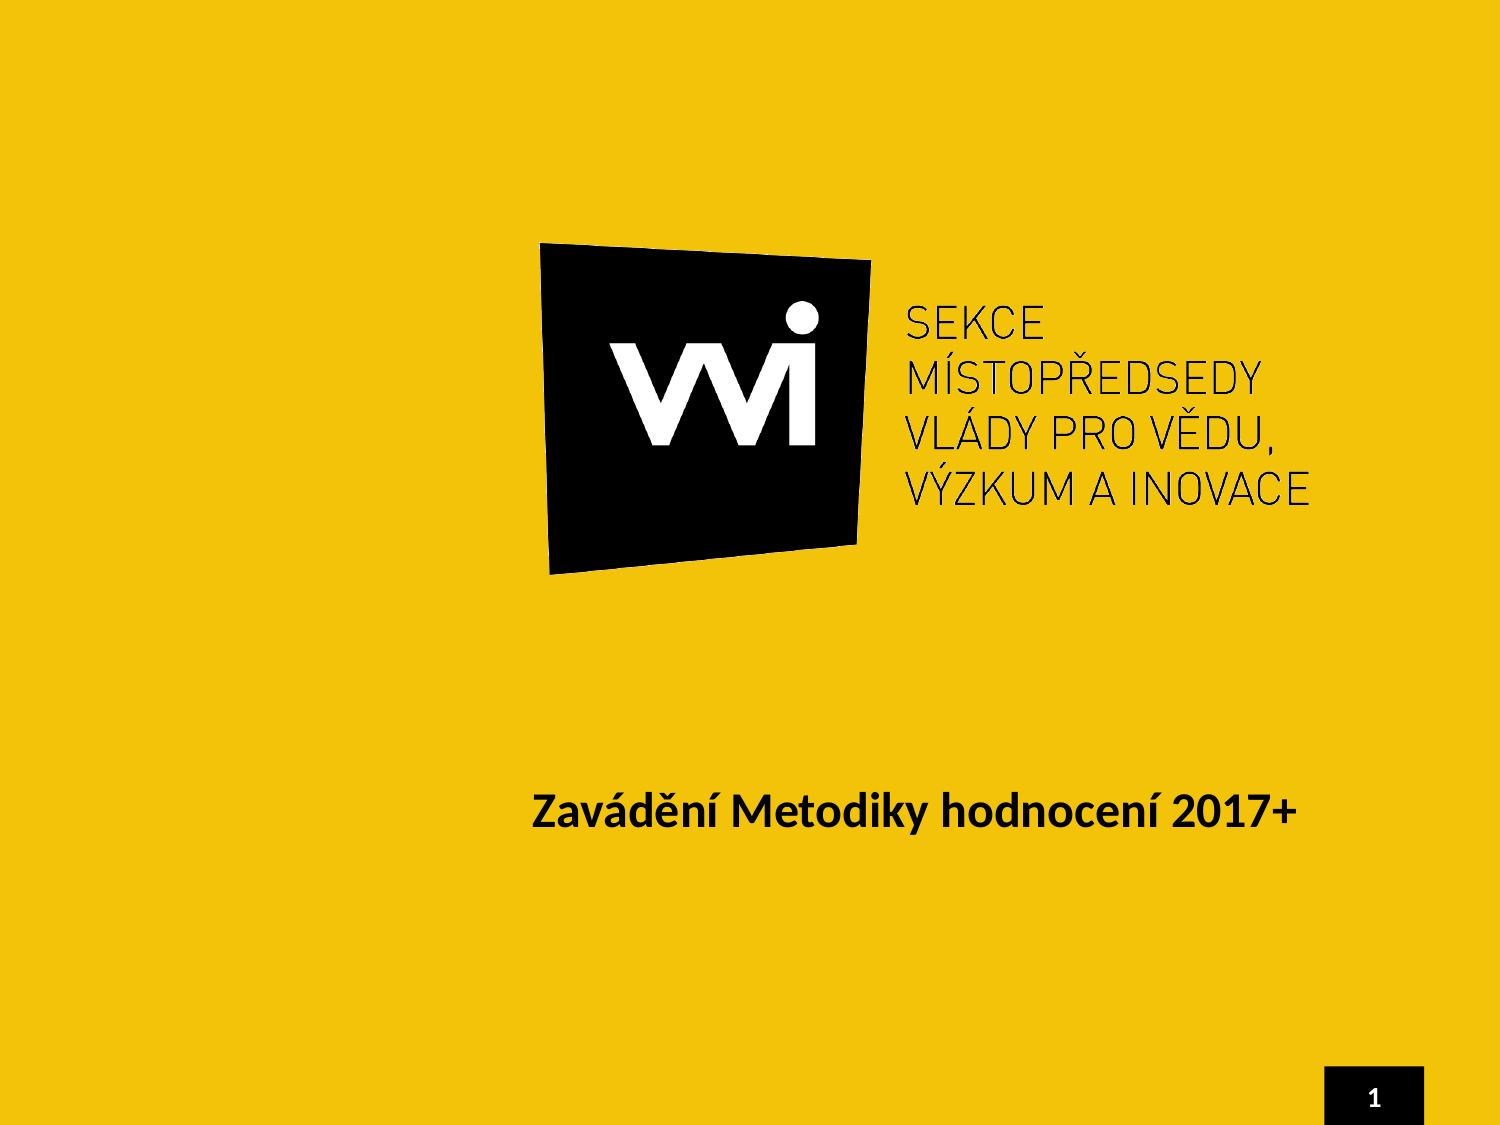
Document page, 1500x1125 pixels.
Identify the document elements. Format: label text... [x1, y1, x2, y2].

picture [539, 242, 1309, 575]
title Zavádění Metodiky hodnocení 2017+ [171, 738, 1313, 938]
